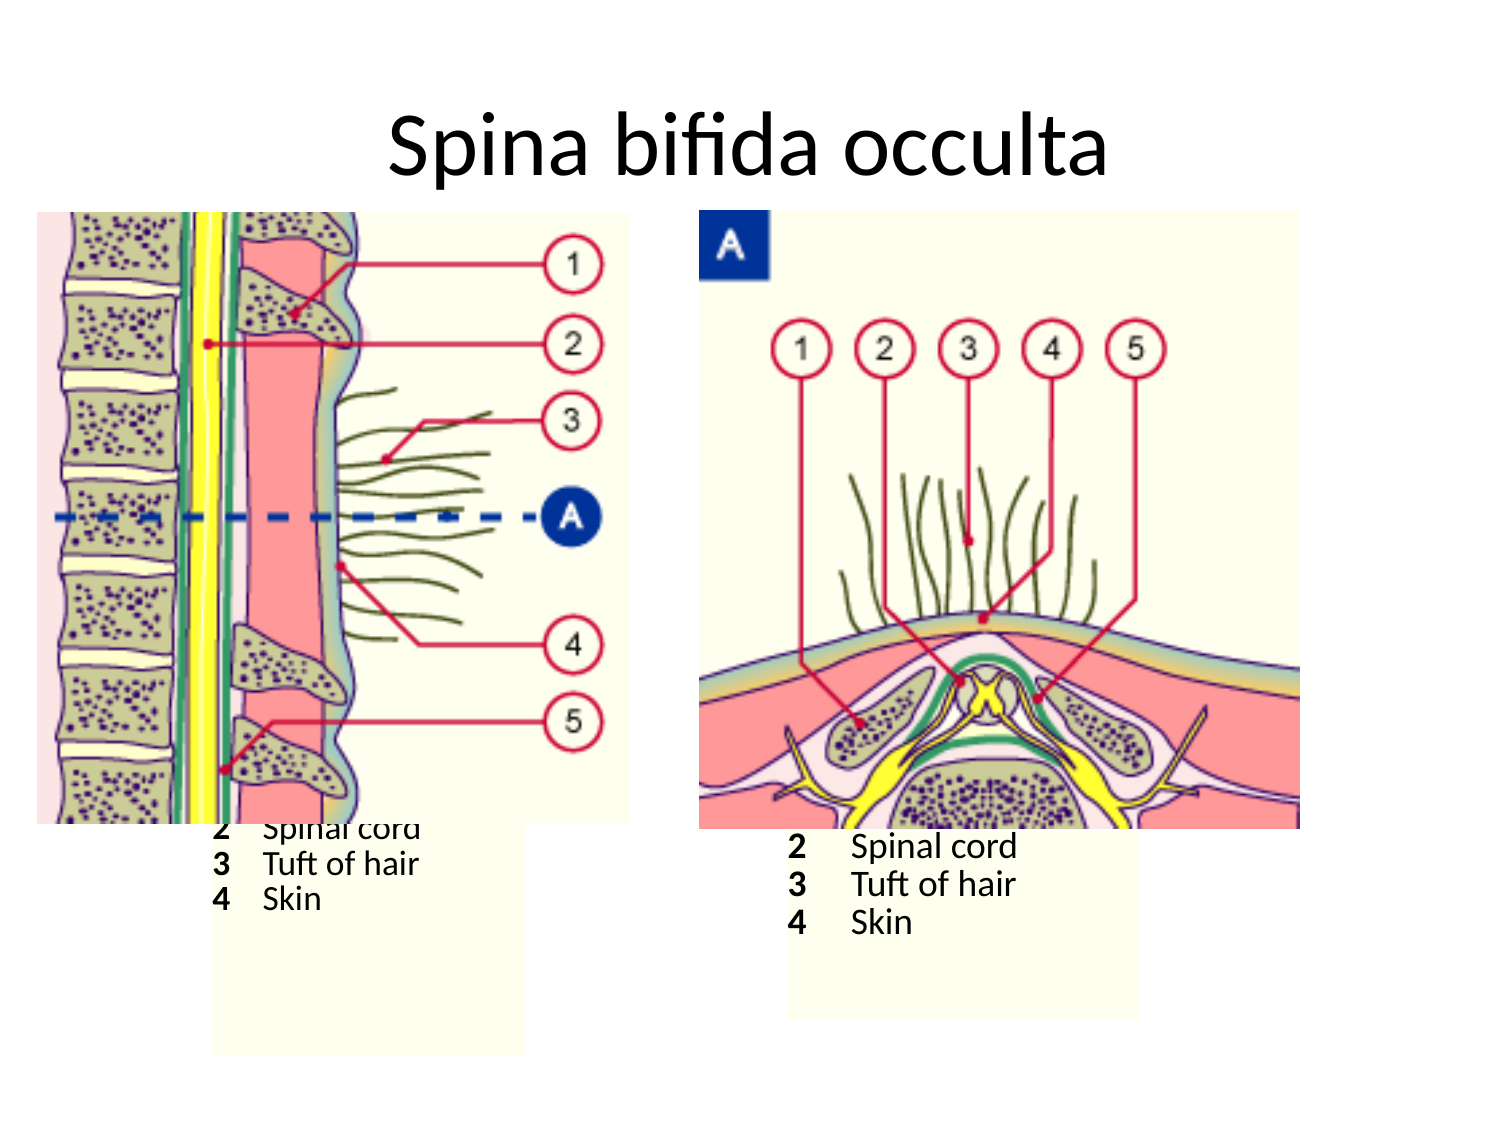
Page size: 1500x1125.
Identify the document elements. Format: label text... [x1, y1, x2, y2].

table_cell 2 3 4 [212, 832, 262, 1056]
table_cell 2 3 4 [788, 837, 851, 1019]
table_cell Spinal cord Tuft of hair Skin [851, 837, 1139, 1019]
title Spina bifida occulta [75, 45, 1425, 233]
picture [37, 212, 630, 824]
picture [699, 209, 1301, 830]
table_cell Spinal cord Tuft of hair Skin [262, 832, 525, 1056]
